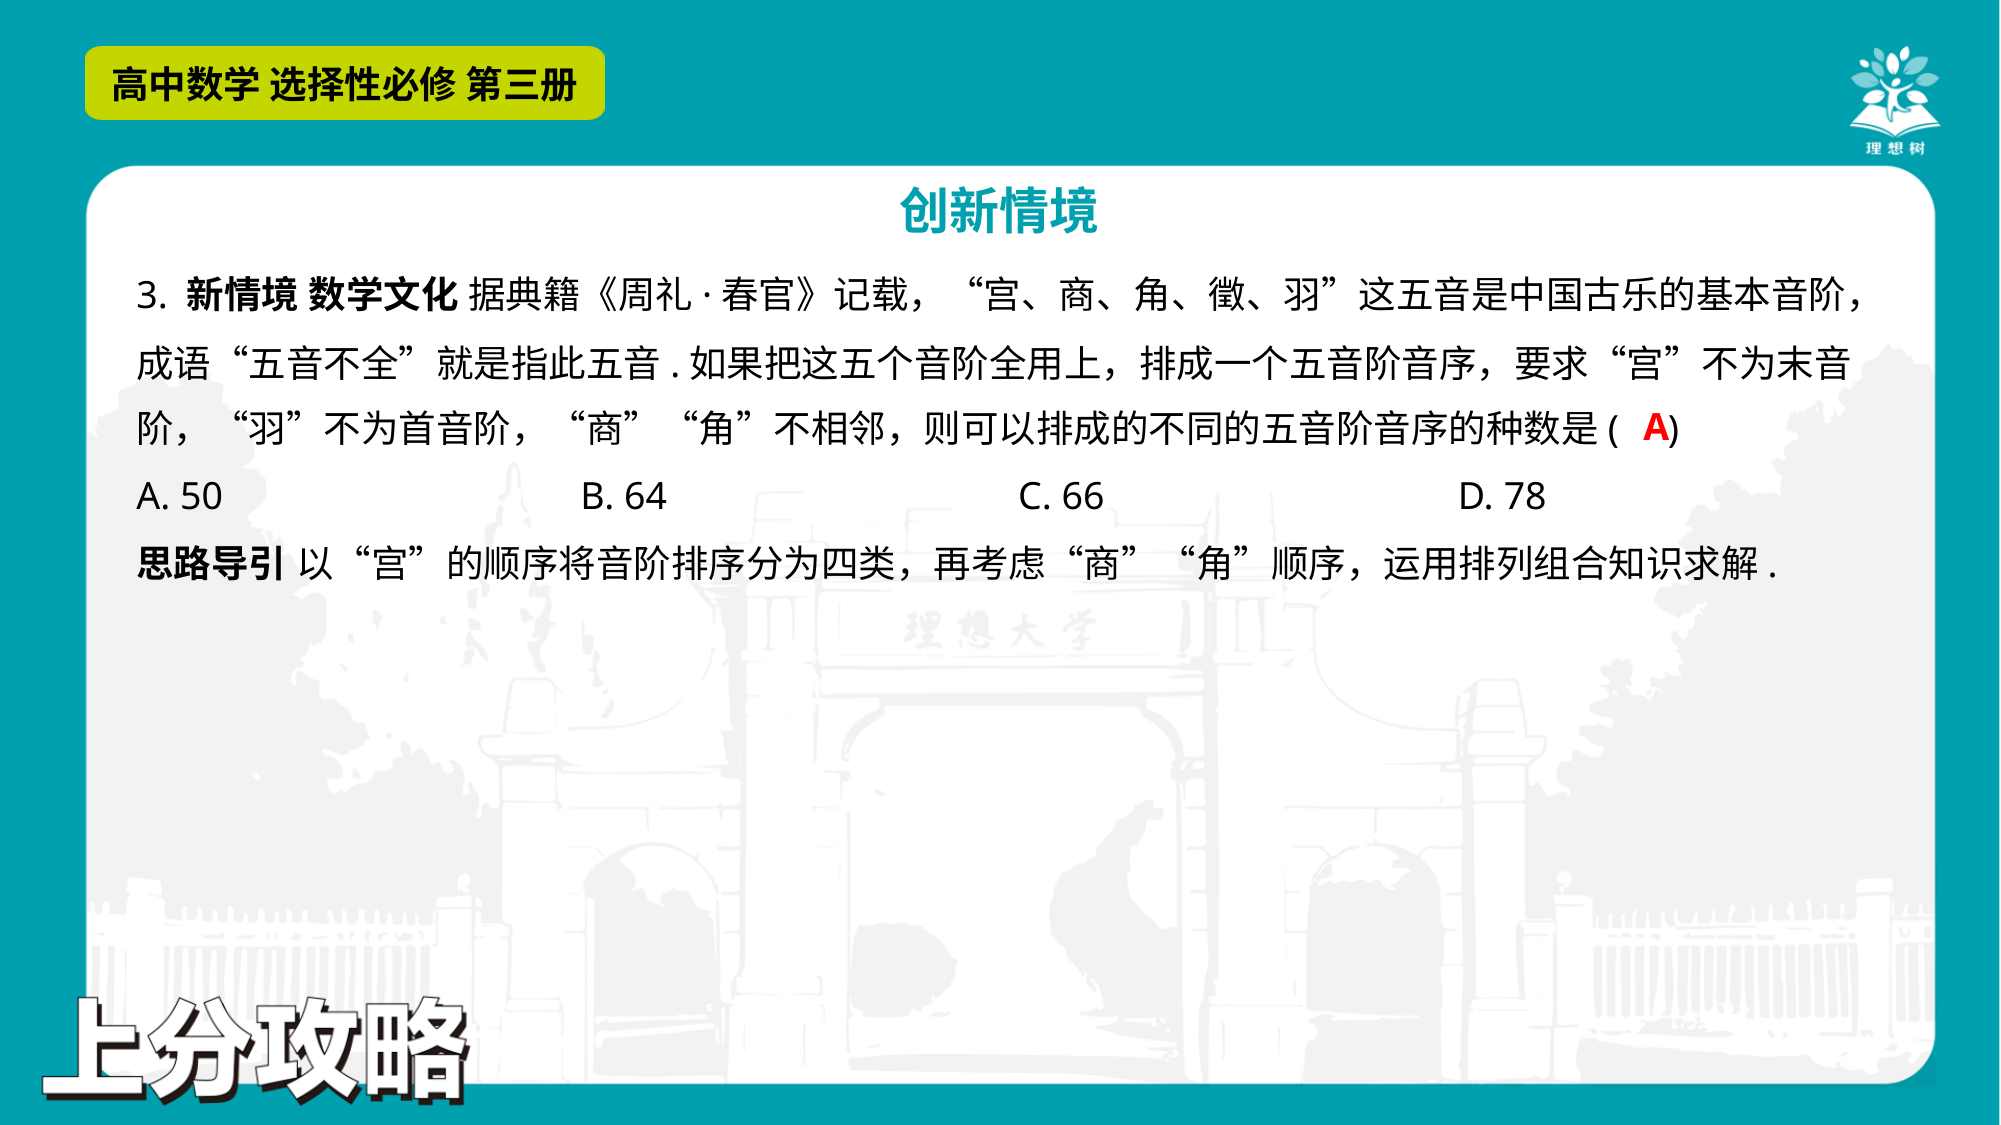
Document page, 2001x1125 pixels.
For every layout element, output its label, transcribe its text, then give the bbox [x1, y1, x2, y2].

text_box A [1629, 382, 1684, 441]
text_box A. 50 B. 64 C. 66 D. 78 [136, 450, 1865, 510]
text_box 思路导引 以“宫”的顺序将音阶排序分为四类，再考虑“商”“角”顺序，运用排列组合知识求解. [136, 518, 1865, 578]
picture [0, 0, 2000, 1125]
text_box 3. 新情境 数学文化 据典籍《周礼·春官》记载，“宫、商、角、徵、羽”这五音是中国古乐的基本音阶， 成语“五音不全”就是指此五音.如果把这五个音阶全用上，排成一个五音阶音序，要求“宫”不为末音 阶，“羽”不为首音阶，“商”“角”不相邻，则可以排成的不同的五音阶音序的种数是( ) [136, 247, 1865, 443]
